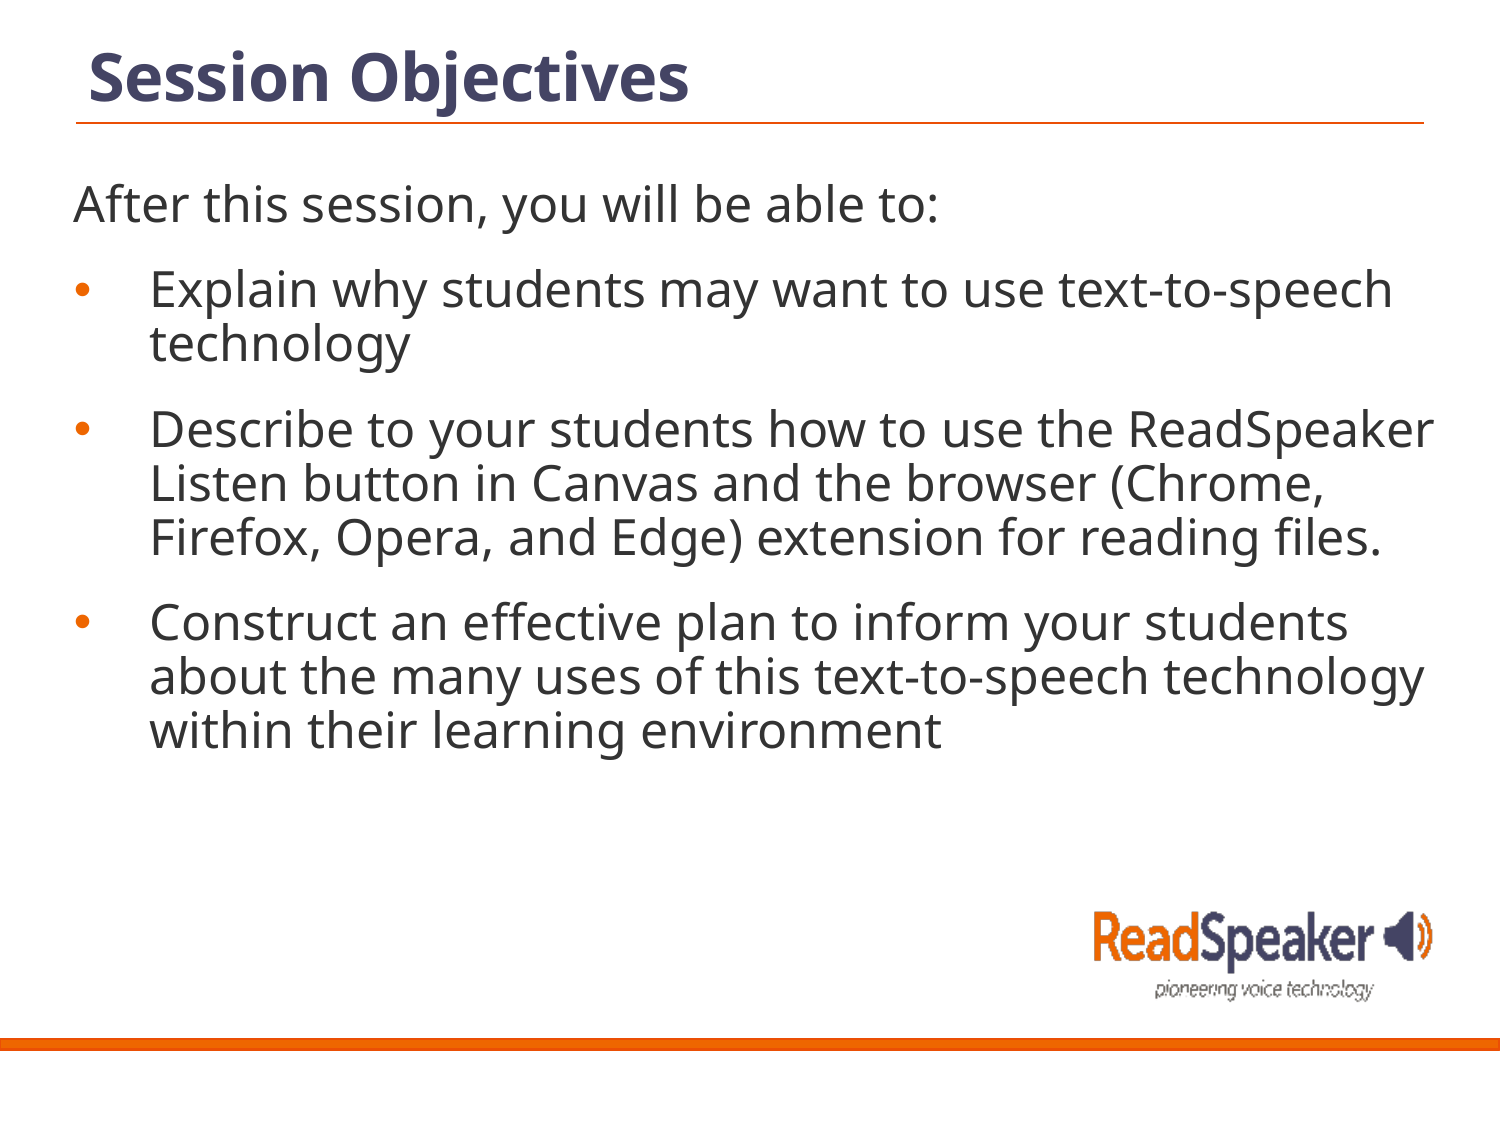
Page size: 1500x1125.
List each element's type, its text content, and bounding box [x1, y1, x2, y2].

list After this session, you will be able to: Explain why students may want to use text-to-speech technology Describe to your students how to use the ReadSpeaker Listen button in Canvas and the browser (Chrome, Firefox, Opera, and Edge) extension for reading files. Construct an effective plan to inform your students about the many uses of this text-to-speech technology within their learning environment [73, 172, 1456, 1050]
title Session Objectives [73, 29, 1397, 123]
